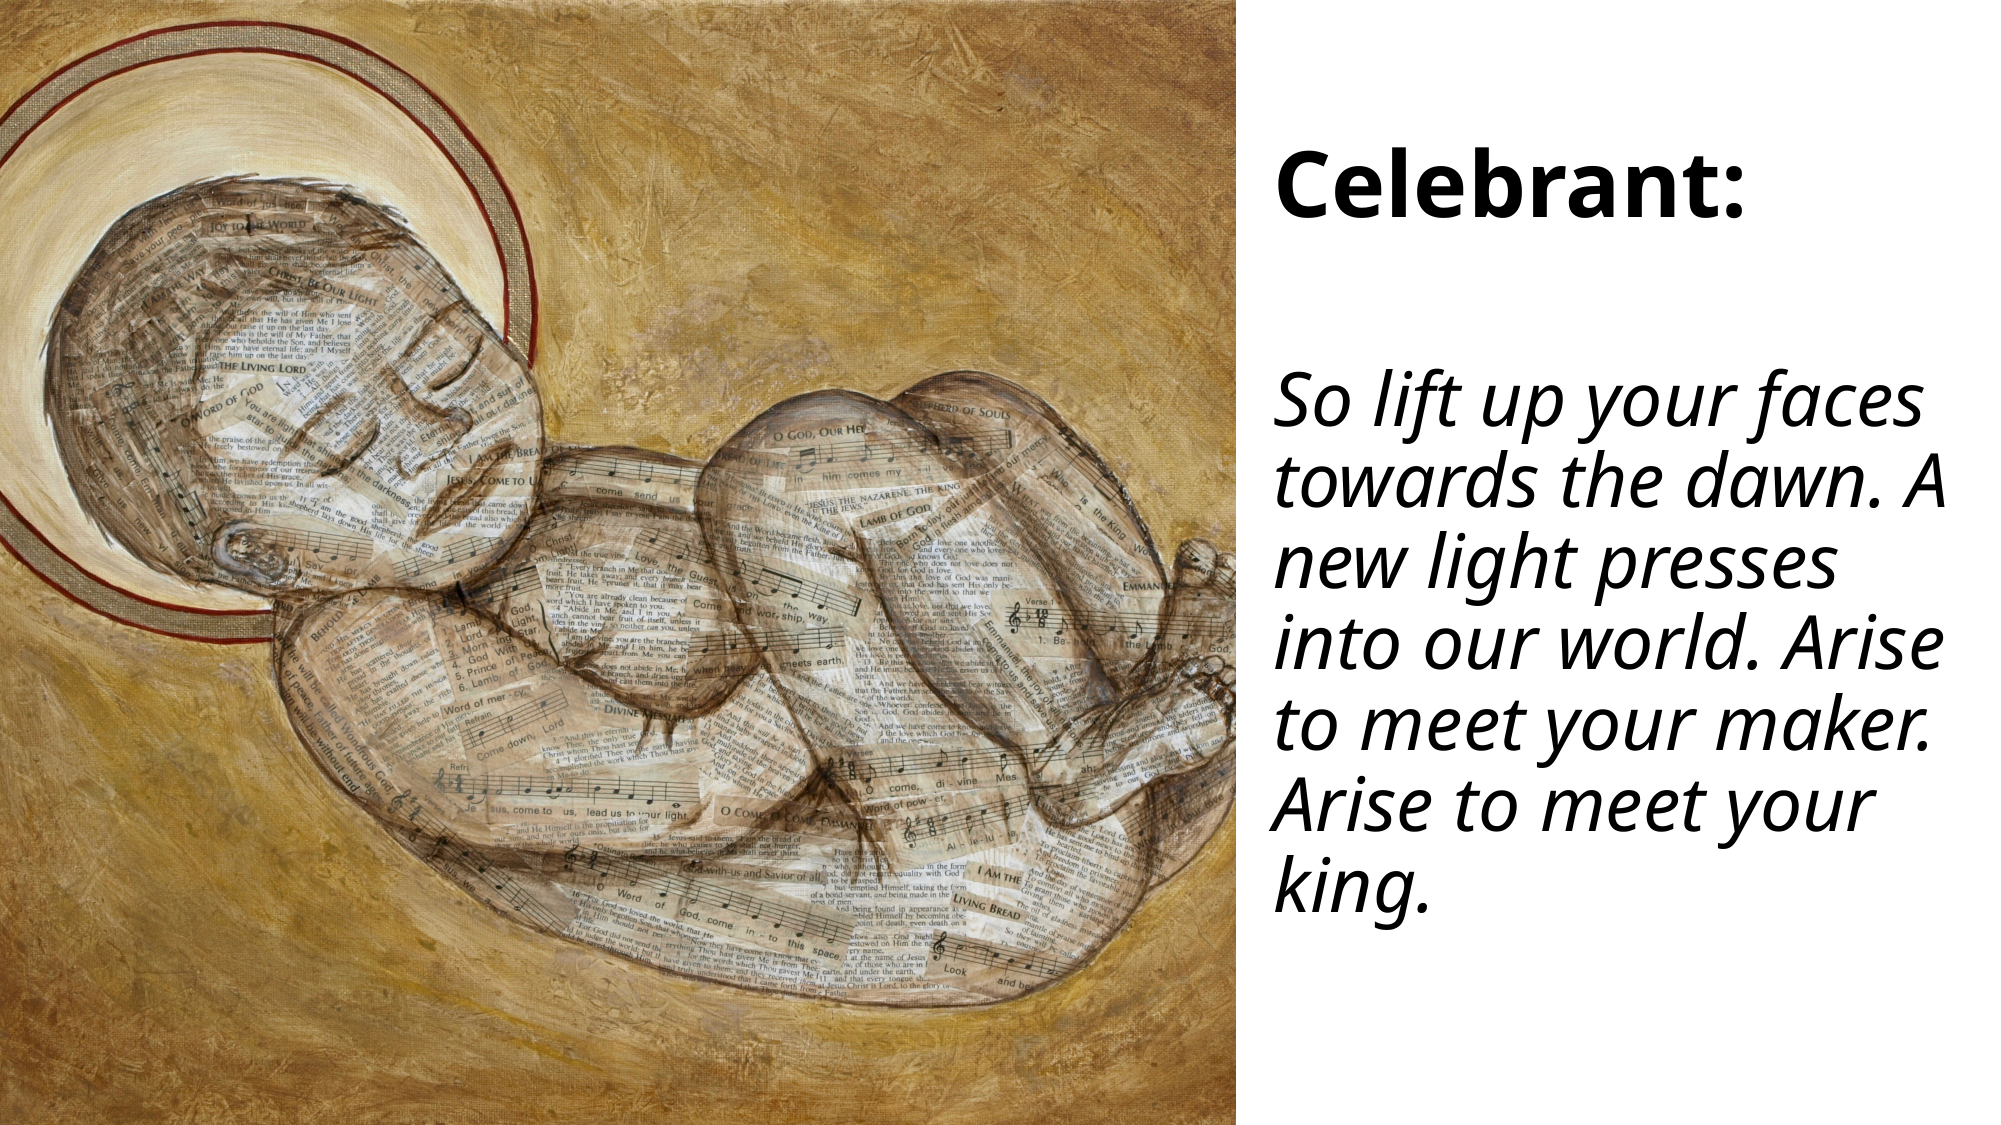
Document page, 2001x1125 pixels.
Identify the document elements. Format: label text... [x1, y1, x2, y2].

picture [0, 0, 1236, 1125]
text_box Celebrant: So lift up your faces towards the dawn. A new light presses into our world. Arise to meet your maker. Arise to meet your king. [1258, 131, 2000, 1039]
